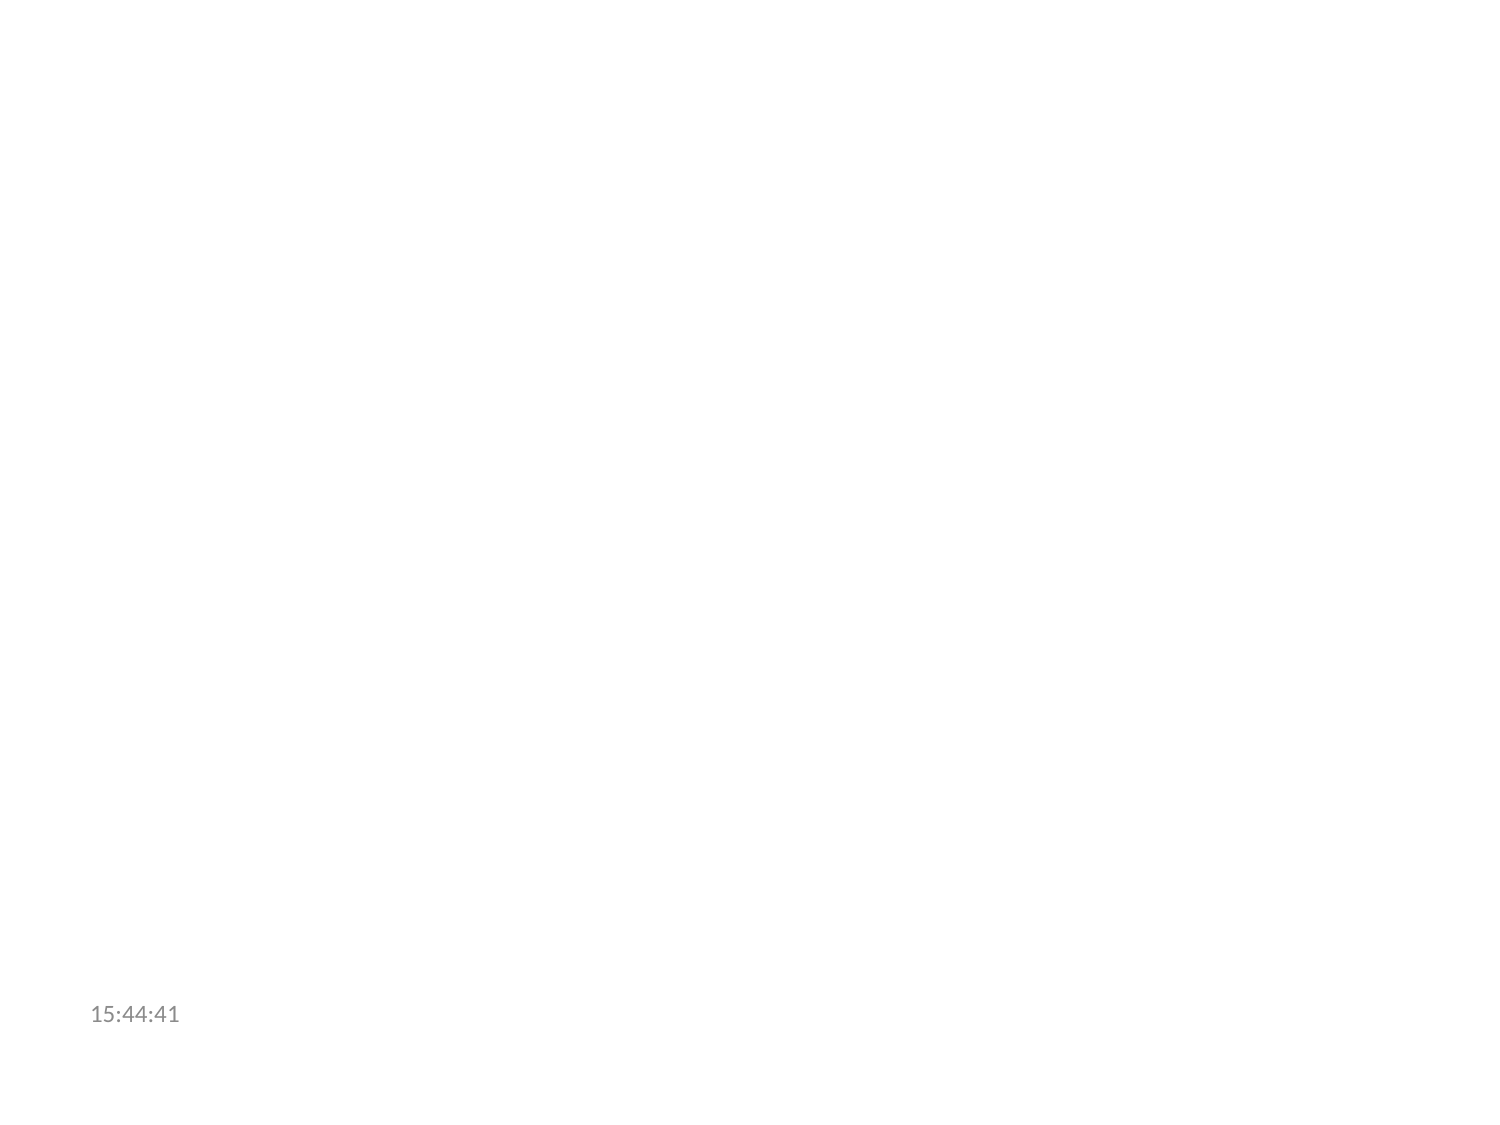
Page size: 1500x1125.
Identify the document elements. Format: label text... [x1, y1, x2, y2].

text_box 15:35:09 [75, 982, 425, 1043]
